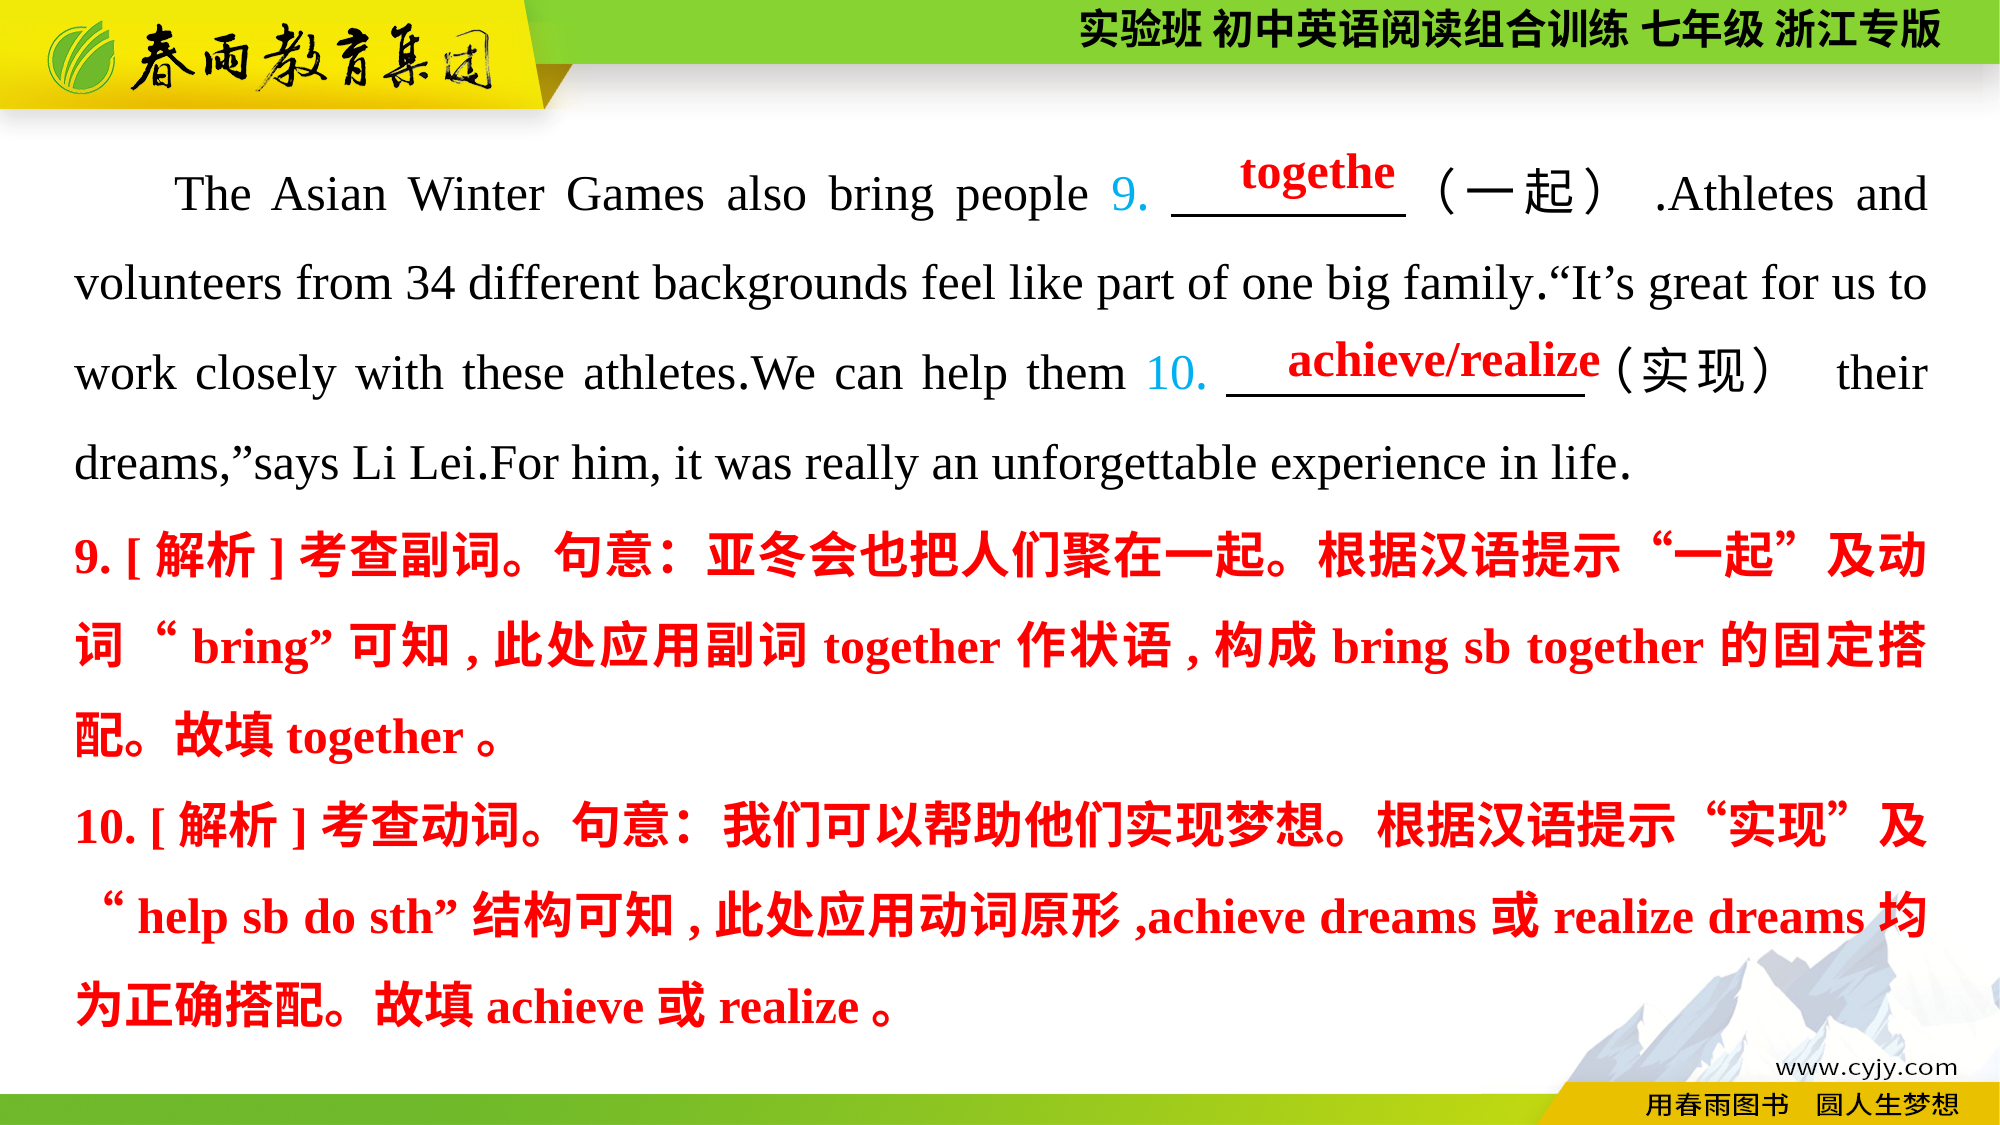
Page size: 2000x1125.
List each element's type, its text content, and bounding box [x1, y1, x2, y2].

list The Asian Winter Games also bring people 9. （一起）.Athletes and volunteers from 34 different backgrounds feel like part of one big family.“It’s great for us to work closely with these athletes.We can help them 10. （实现） their dreams,”says Li Lei.For him, it was really an unforgettable experience in life. [59, 122, 1944, 486]
picture [0, 0, 2000, 1125]
text_box achieve/realize [1272, 318, 1616, 394]
text_box 9. [解析]考查副词。句意：亚冬会也把人们聚在一起。根据汉语提示“一起”及动词“bring”可知,此处应用副词together作状语,构成bring sb together的固定搭配。故填together。 10. [解析]考查动词。句意：我们可以帮助他们实现梦想。根据汉语提示“实现”及“help sb do sth”结构可知,此处应用动词原形,achieve dreams或realize dreams均为正确搭配。故填achieve或realize。 [59, 486, 1944, 1042]
text_box togethe [1225, 131, 1411, 207]
